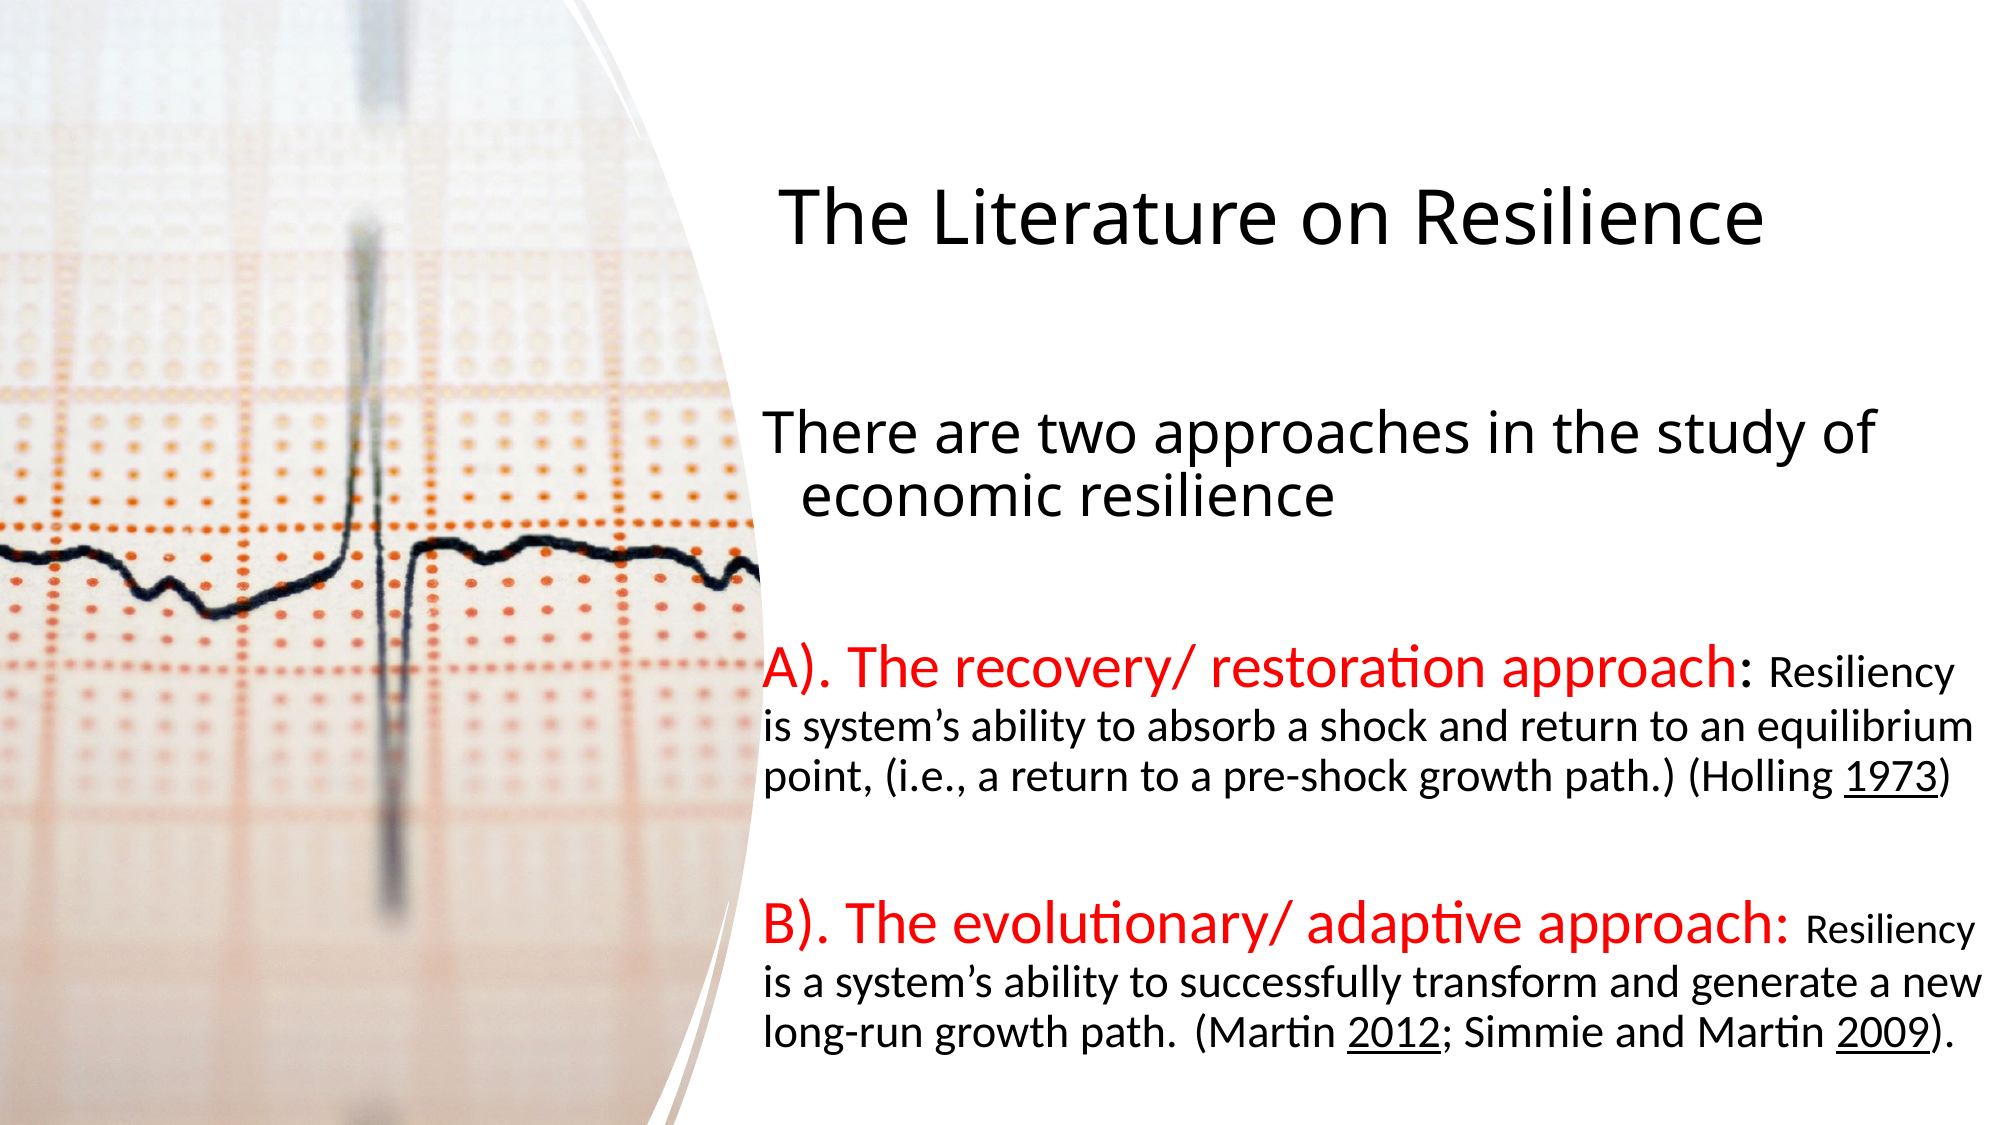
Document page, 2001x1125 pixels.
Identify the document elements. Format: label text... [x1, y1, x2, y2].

title The Literature on Resilience [764, 127, 2000, 269]
picture [0, 0, 764, 1125]
list There are two approaches in the study of economic resilience A). The recovery/ restoration approach: Resiliency is system’s ability to absorb a shock and return to an equilibrium point, (i.e., a return to a pre-shock growth path.) (Holling 1973) B). The evolutionary/ adaptive approach: Resiliency is a system’s ability to successfully transform and generate a new long-run growth path. (Martin 2012; Simmie and Martin 2009). [764, 395, 2000, 1107]
